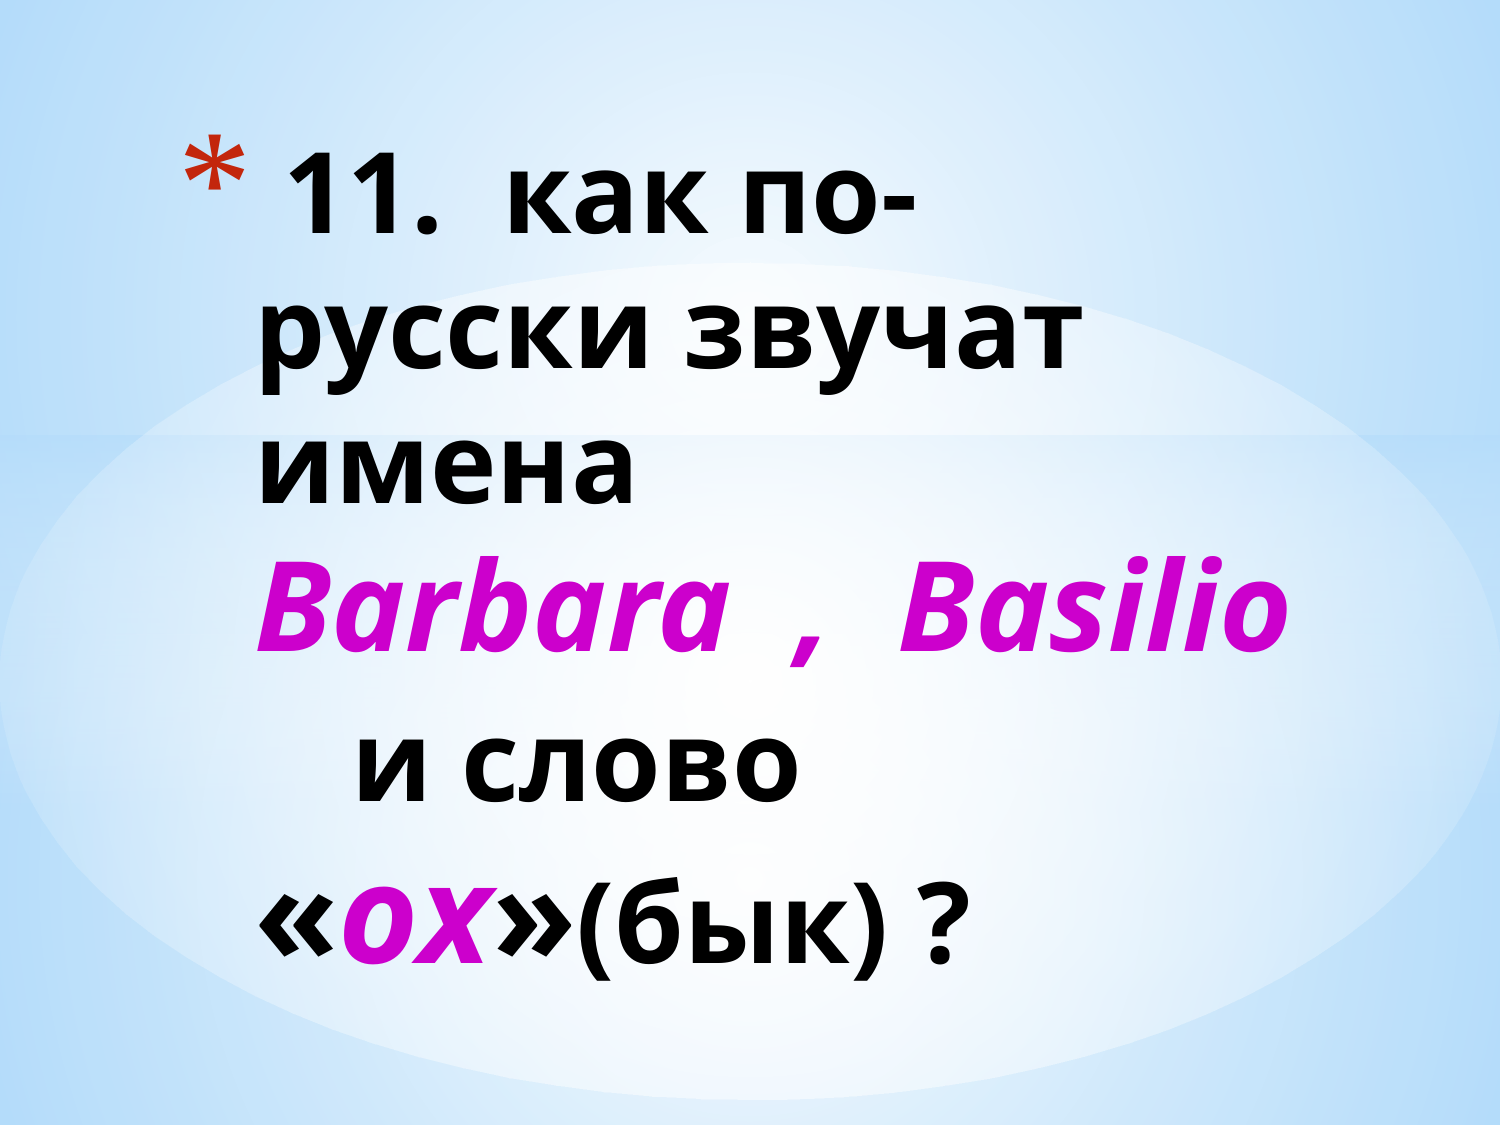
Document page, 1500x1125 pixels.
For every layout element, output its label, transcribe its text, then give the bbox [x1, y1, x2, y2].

title 11. как по-русски звучат имена Barbara , Basilio и слово «ox»(бык) ? [134, 113, 1312, 917]
